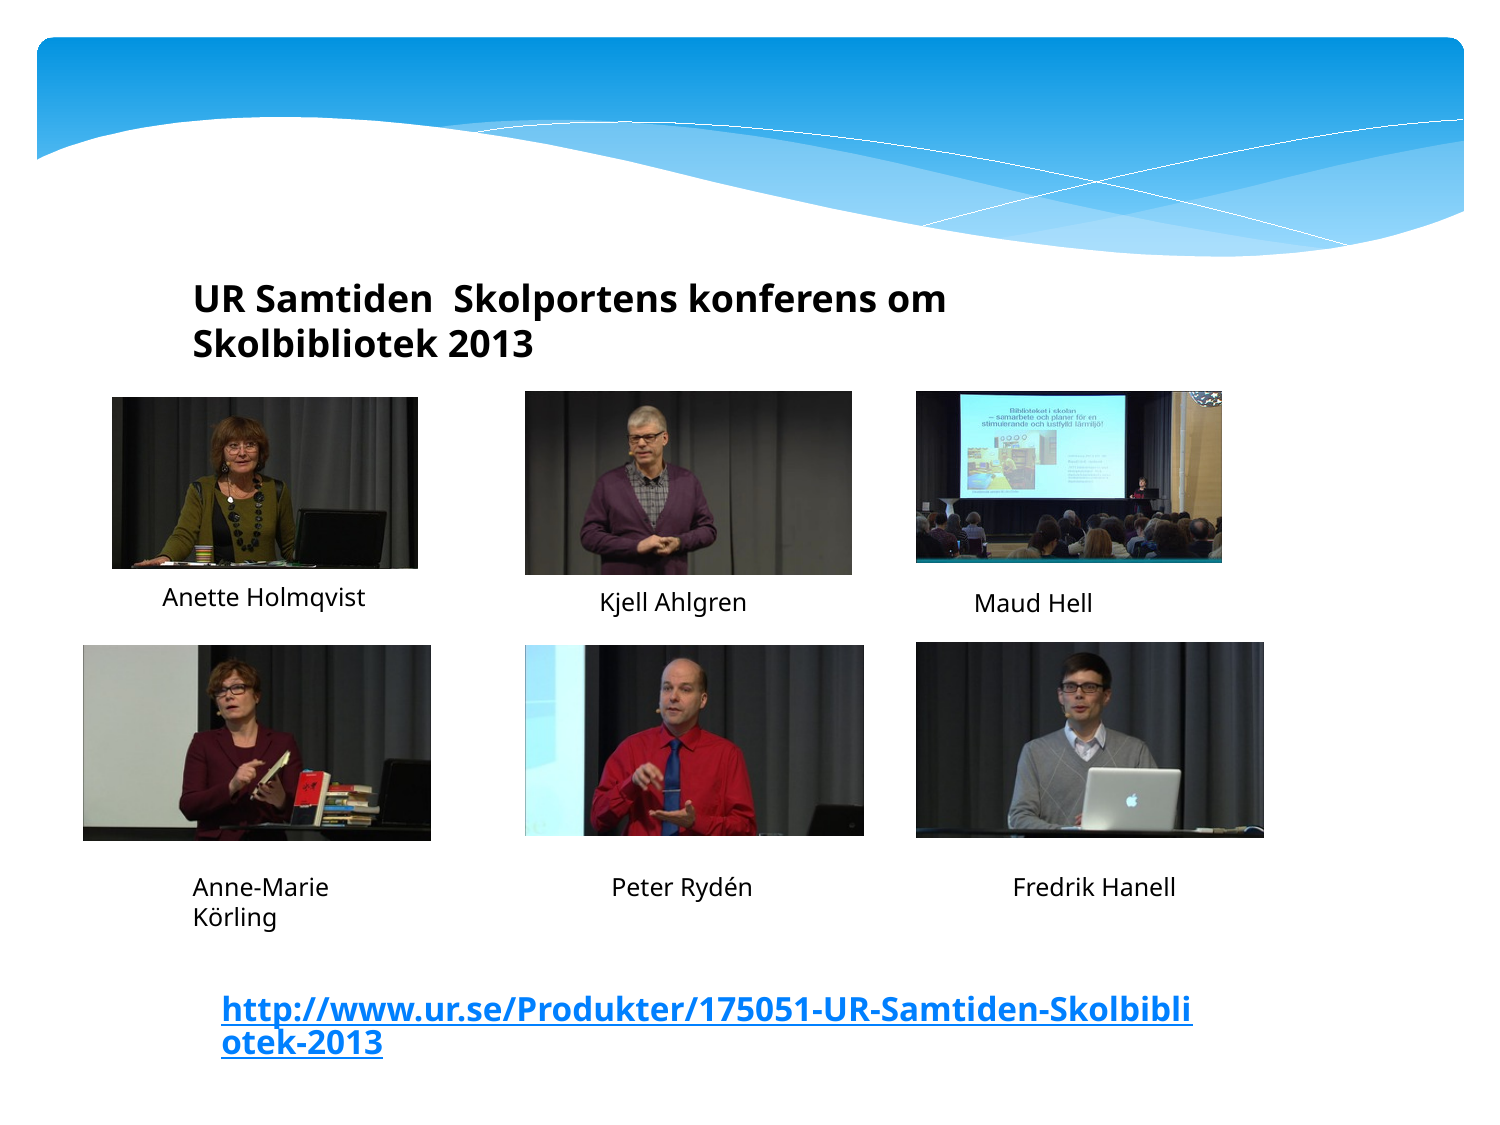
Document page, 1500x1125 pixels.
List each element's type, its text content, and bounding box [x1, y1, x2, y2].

text_box Fredrik Hanell [997, 864, 1219, 910]
picture [525, 390, 852, 575]
picture [83, 644, 431, 841]
text_box Maud Hell [958, 579, 1155, 625]
picture [916, 390, 1222, 564]
text_box UR Samtiden Skolportens konferens om Skolbibliotek 2013 [177, 267, 1209, 372]
text_box Anne-Marie Körling [177, 864, 418, 940]
text_box Peter Rydén [596, 864, 809, 910]
text_box Kjell Ahlgren [584, 584, 821, 624]
picture [525, 644, 864, 836]
text_box Anette Holmqvist [147, 574, 447, 620]
picture [916, 642, 1264, 839]
text_box http://www.ur.se/Produkter/175051-UR-Samtiden-Skolbibliotek-2013 [206, 980, 1209, 1041]
picture [111, 396, 418, 569]
